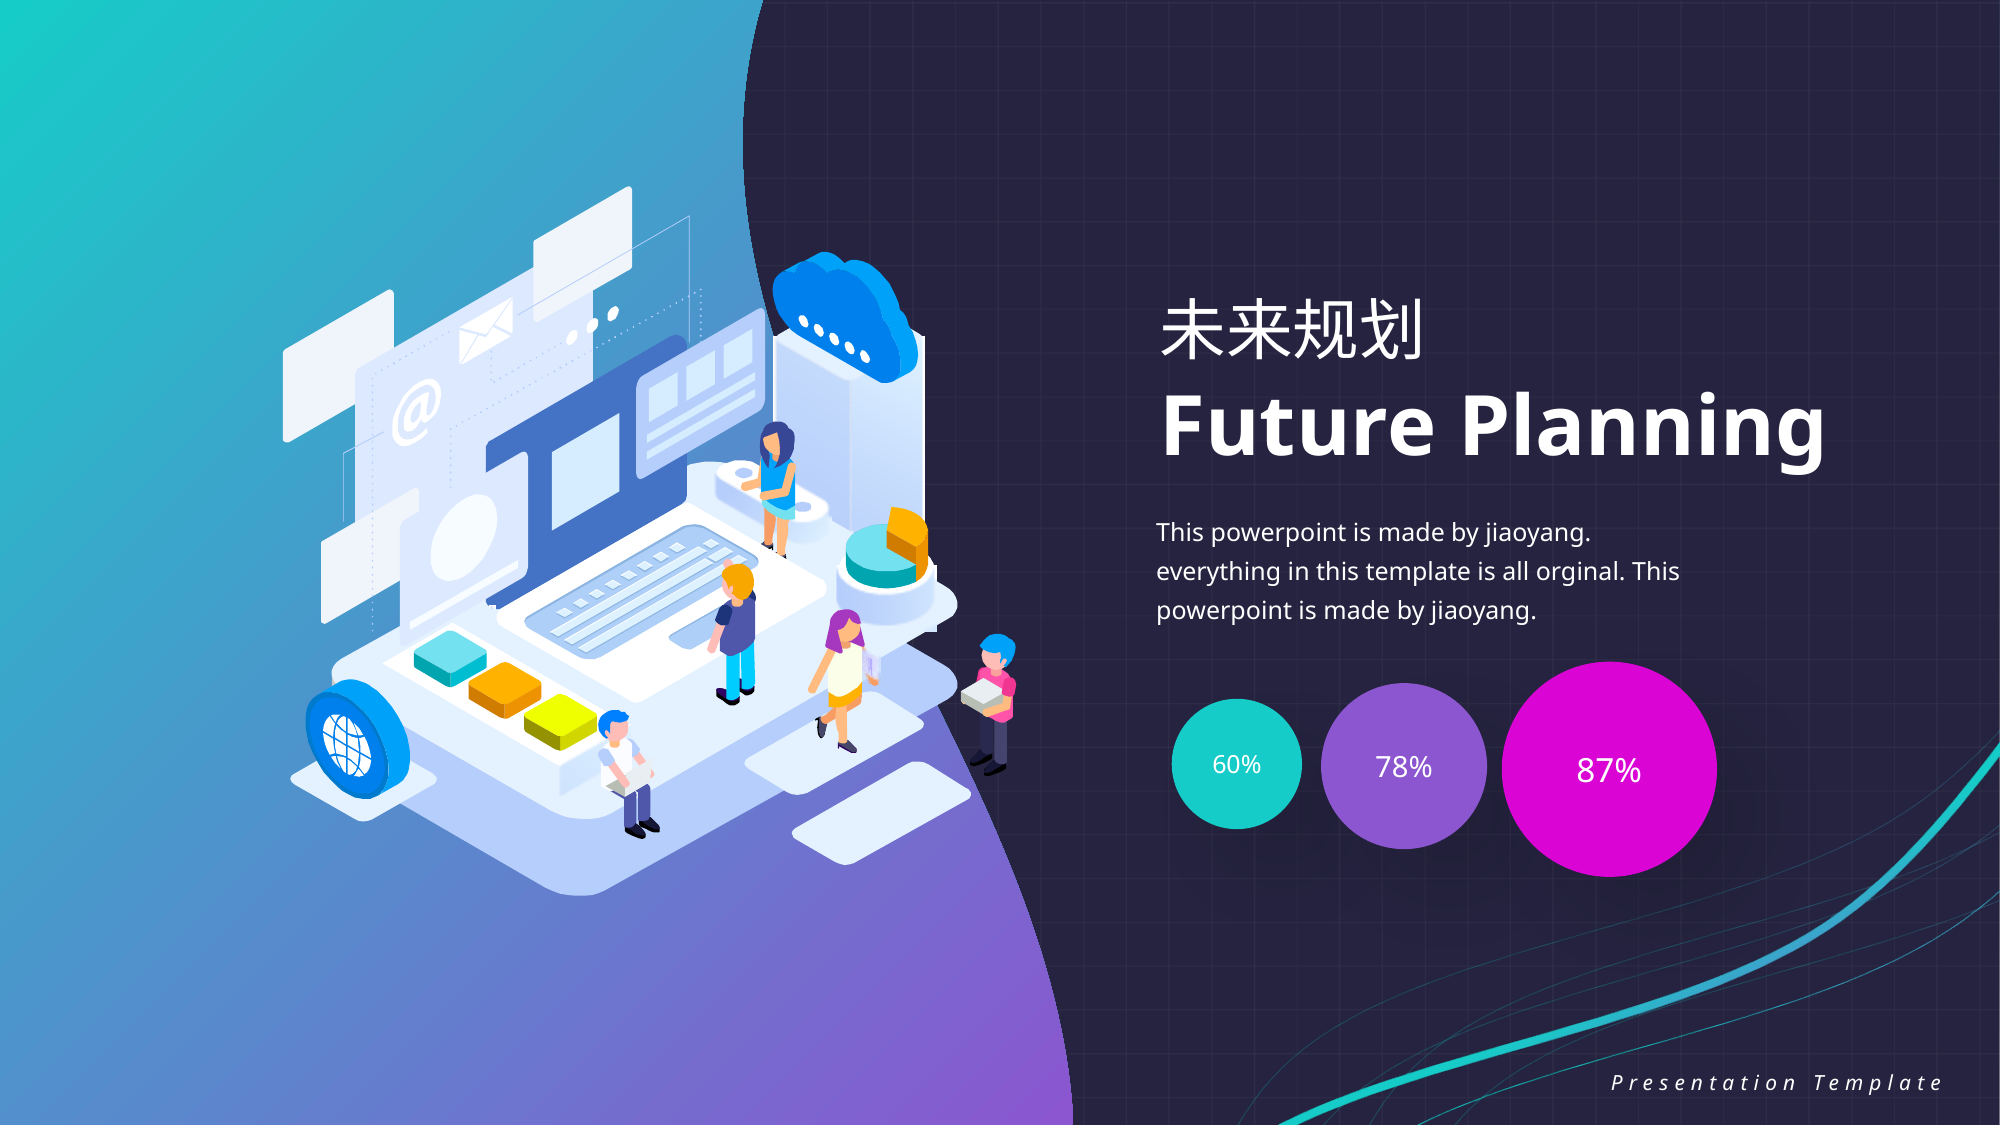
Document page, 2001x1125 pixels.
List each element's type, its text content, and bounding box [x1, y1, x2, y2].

text_box 87% [1500, 660, 1719, 878]
text_box Presentation Template [1351, 1054, 1956, 1102]
text_box 78% [1320, 682, 1489, 851]
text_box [282, 186, 1017, 896]
text_box This powerpoint is made by jiaoyang. everything in this template is all orginal. This powerpoint is made by jiaoyang. [1141, 500, 1726, 632]
text_box Future Planning [1144, 376, 1956, 482]
text_box [0, 0, 1075, 1125]
text_box 60% [1170, 697, 1304, 831]
picture [744, 0, 2000, 1125]
text_box 未来规划 [1144, 280, 1619, 376]
